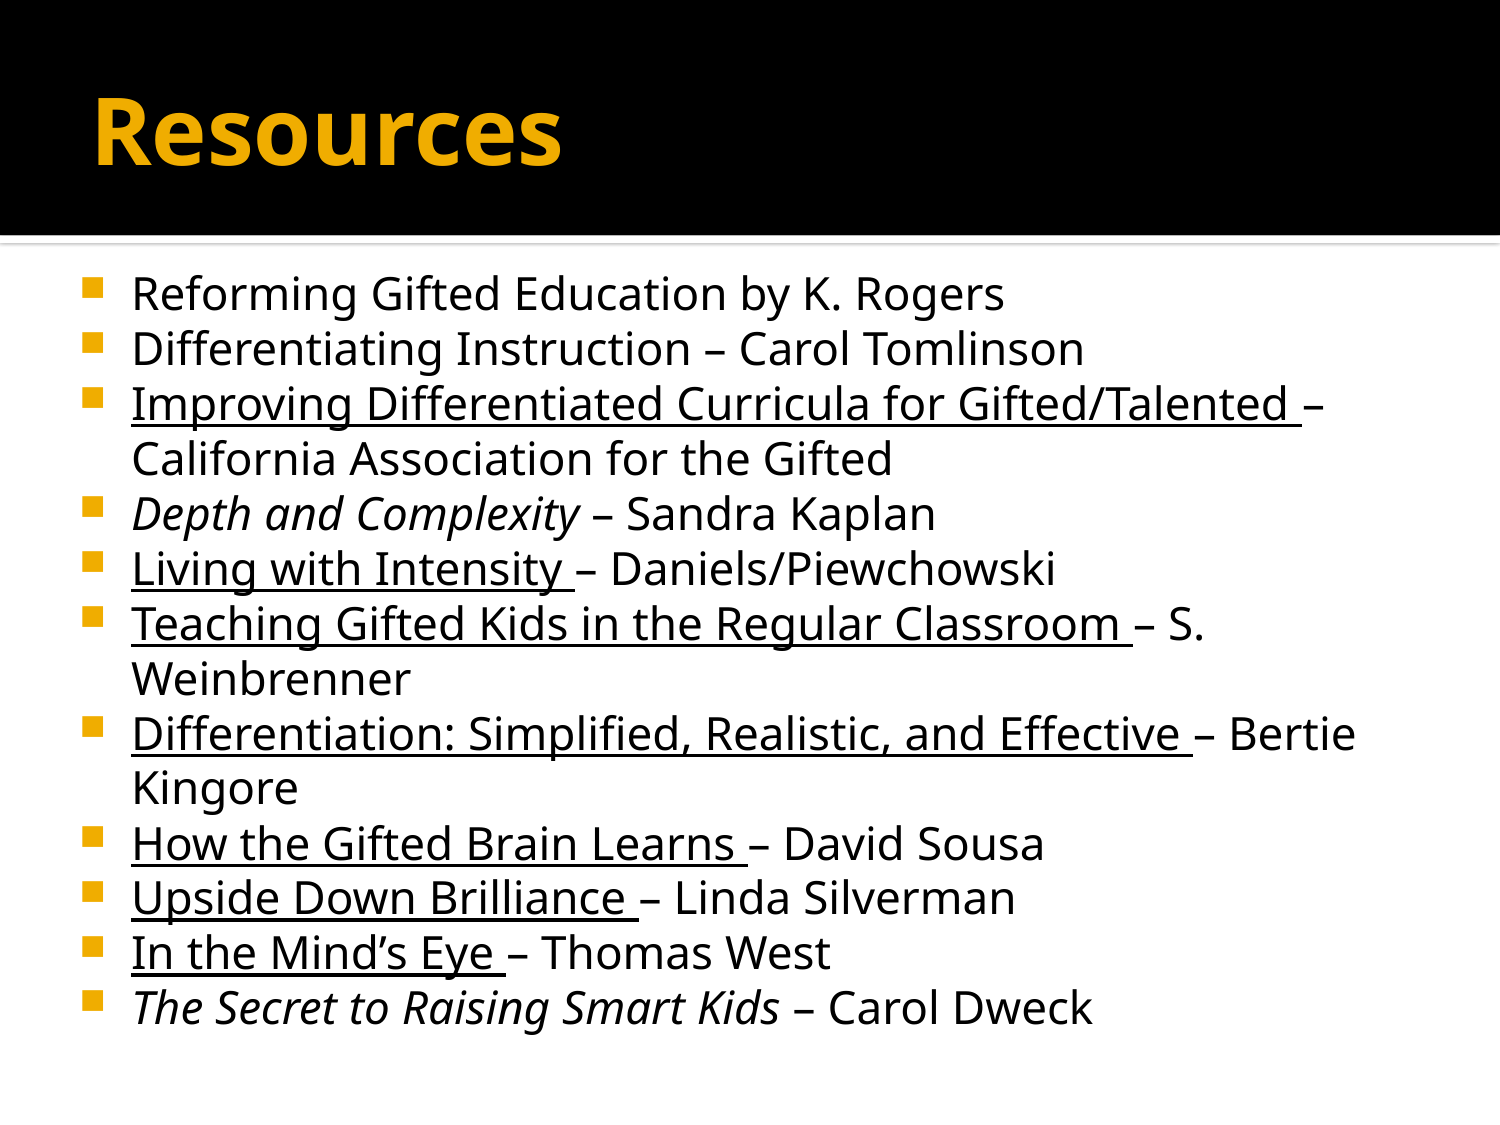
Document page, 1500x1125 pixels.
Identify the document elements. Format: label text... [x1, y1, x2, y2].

list Reforming Gifted Education by K. Rogers Differentiating Instruction – Carol Tomlinson Improving Differentiated Curricula for Gifted/Talented – California Association for the Gifted Depth and Complexity – Sandra Kaplan Living with Intensity – Daniels/Piewchowski Teaching Gifted Kids in the Regular Classroom – S. Weinbrenner Differentiation: Simplified, Realistic, and Effective – Bertie Kingore How the Gifted Brain Learns – David Sousa Upside Down Brilliance – Linda Silverman In the Mind’s Eye – Thomas West The Secret to Raising Smart Kids – Carol Dweck [50, 249, 1463, 1088]
title Resources [75, 25, 1425, 231]
